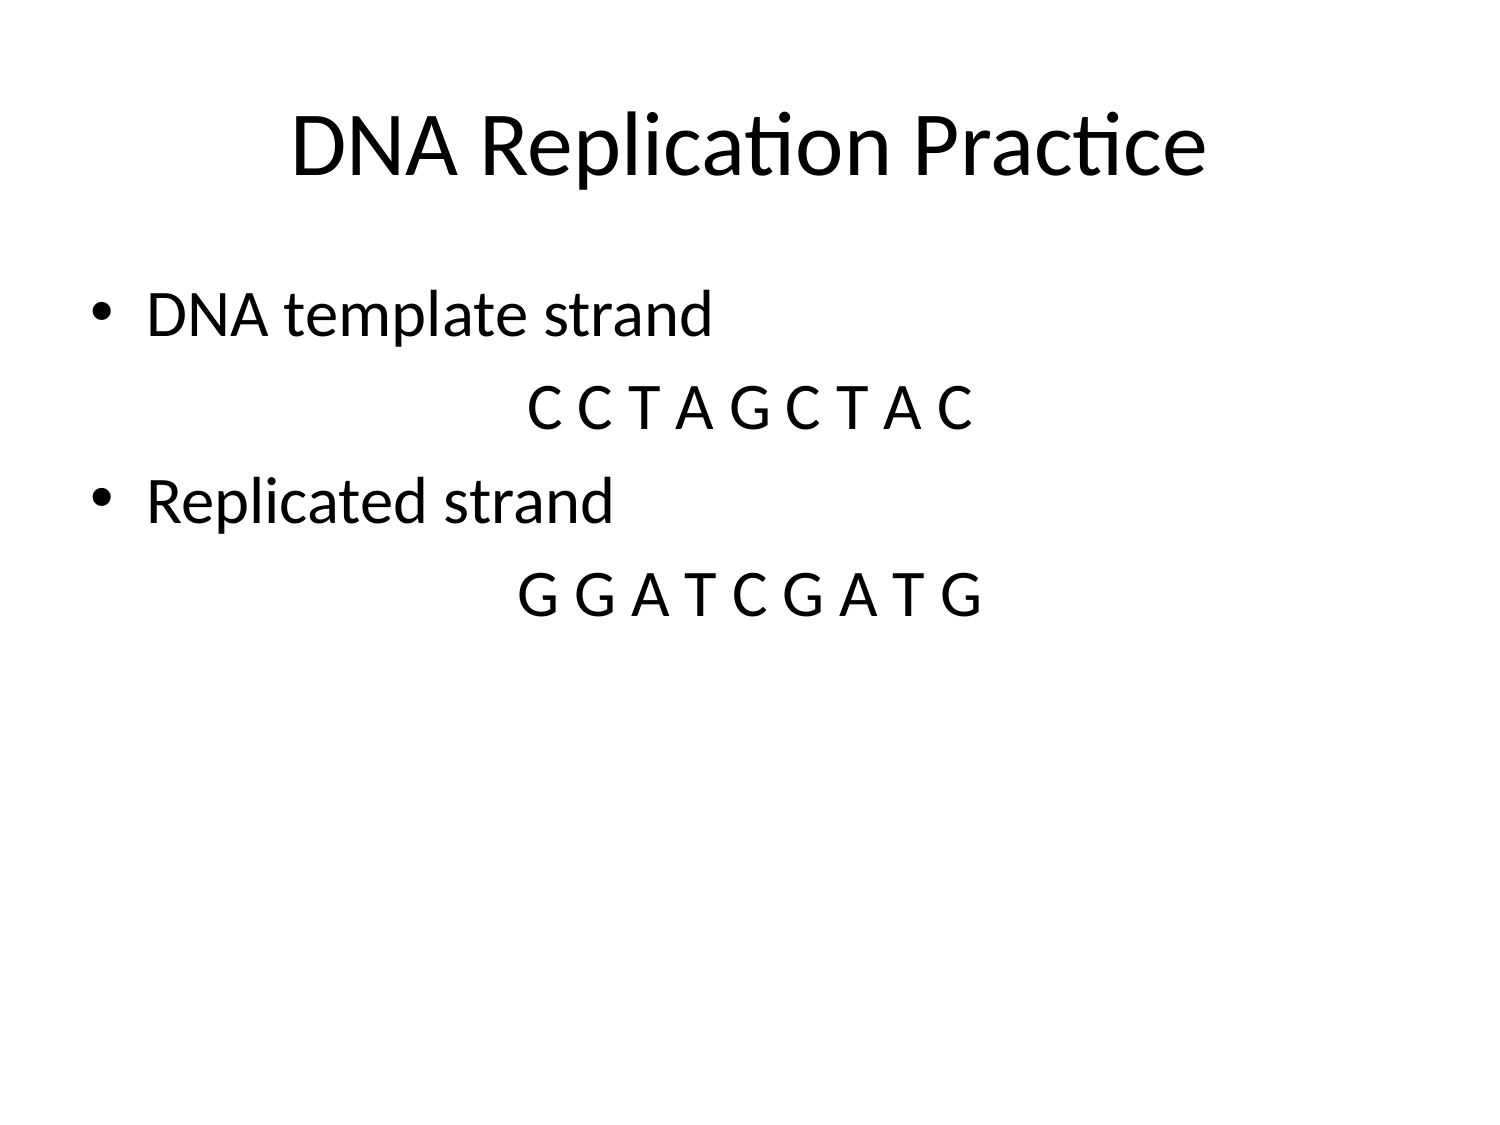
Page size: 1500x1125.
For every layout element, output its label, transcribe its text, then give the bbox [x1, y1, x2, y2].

title DNA Replication Practice [75, 45, 1425, 233]
list DNA template strand C C T A G C T A C Replicated strand G G A T C G A T G [75, 262, 1425, 1005]
